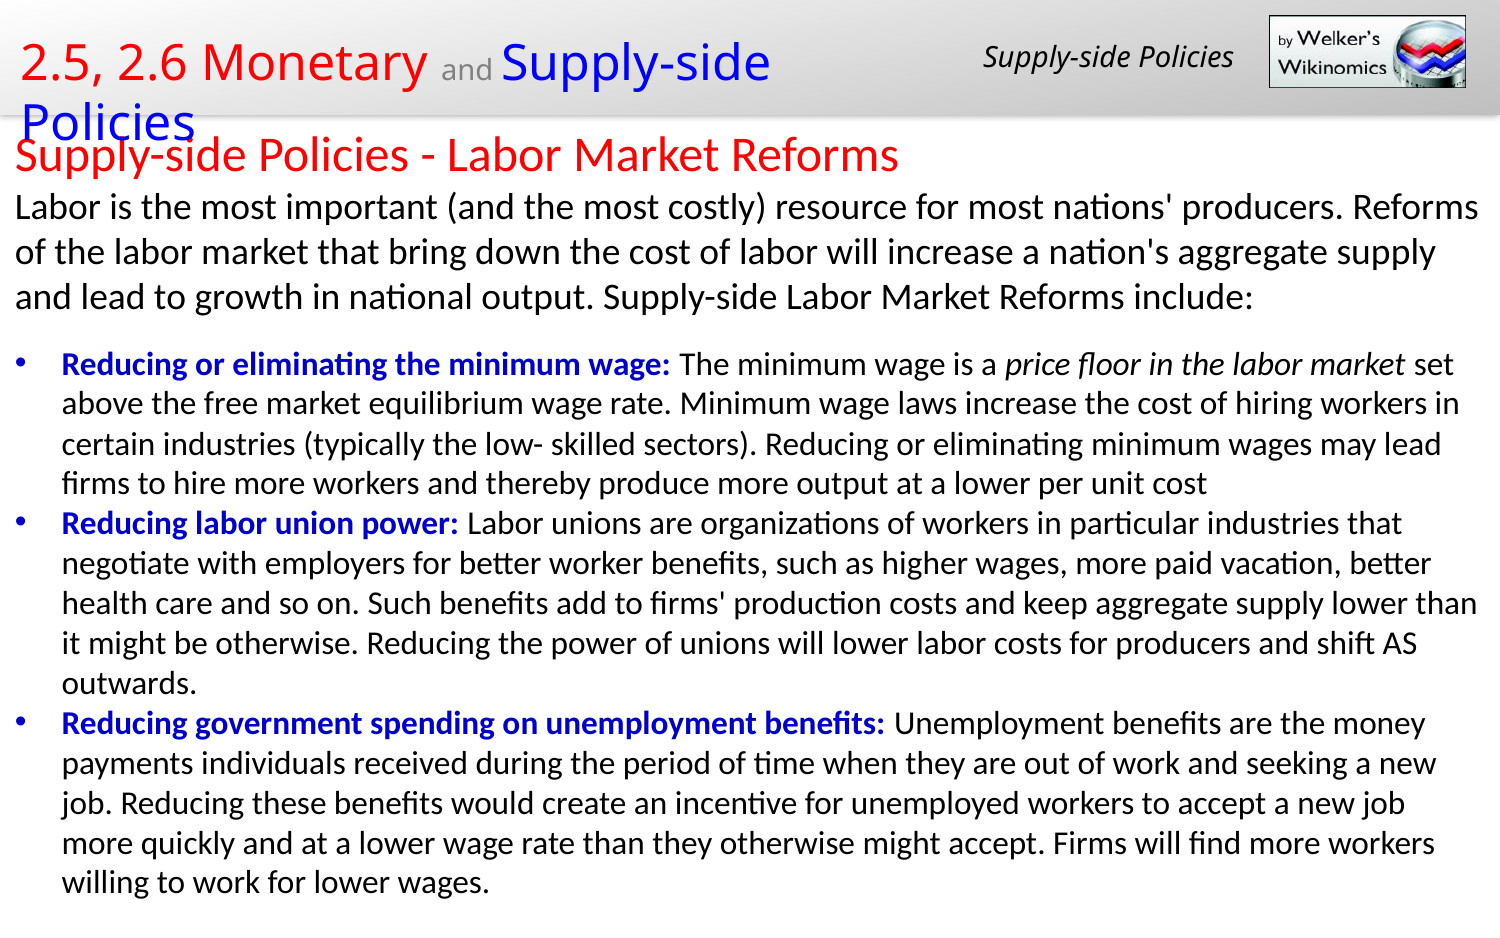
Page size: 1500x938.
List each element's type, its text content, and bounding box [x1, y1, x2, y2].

text_box Supply-side Policies - Labor Market Reforms Labor is the most important (and the most costly) resource for most nations' producers. Reforms of the labor market that bring down the cost of labor will increase a nation's aggregate supply and lead to growth in national output. Supply-side Labor Market Reforms include: Reducing or eliminating the minimum wage: The minimum wage is a price floor in the labor market set above the free market equilibrium wage rate. Minimum wage laws increase the cost of hiring workers in certain industries (typically the low- skilled sectors). Reducing or eliminating minimum wages may lead firms to hire more workers and thereby produce more output at a lower per unit cost Reducing labor union power: Labor unions are organizations of workers in particular industries that negotiate with employers for better worker benefits, such as higher wages, more paid vacation, better health care and so on. Such benefits add to firms' production costs and keep aggregate supply lower than it might be otherwise. Reducing the power of unions will lower labor costs for producers and shift AS outwards. Reducing government spending on unemployment benefits: Unemployment benefits are the money payments individuals received during the period of time when they are out of work and seeking a new job. Reducing these benefits would create an incentive for unemployed workers to accept a new job more quickly and at a lower wage rate than they otherwise might accept. Firms will find more workers willing to work for lower wages. [0, 123, 1500, 908]
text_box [0, 0, 1500, 115]
